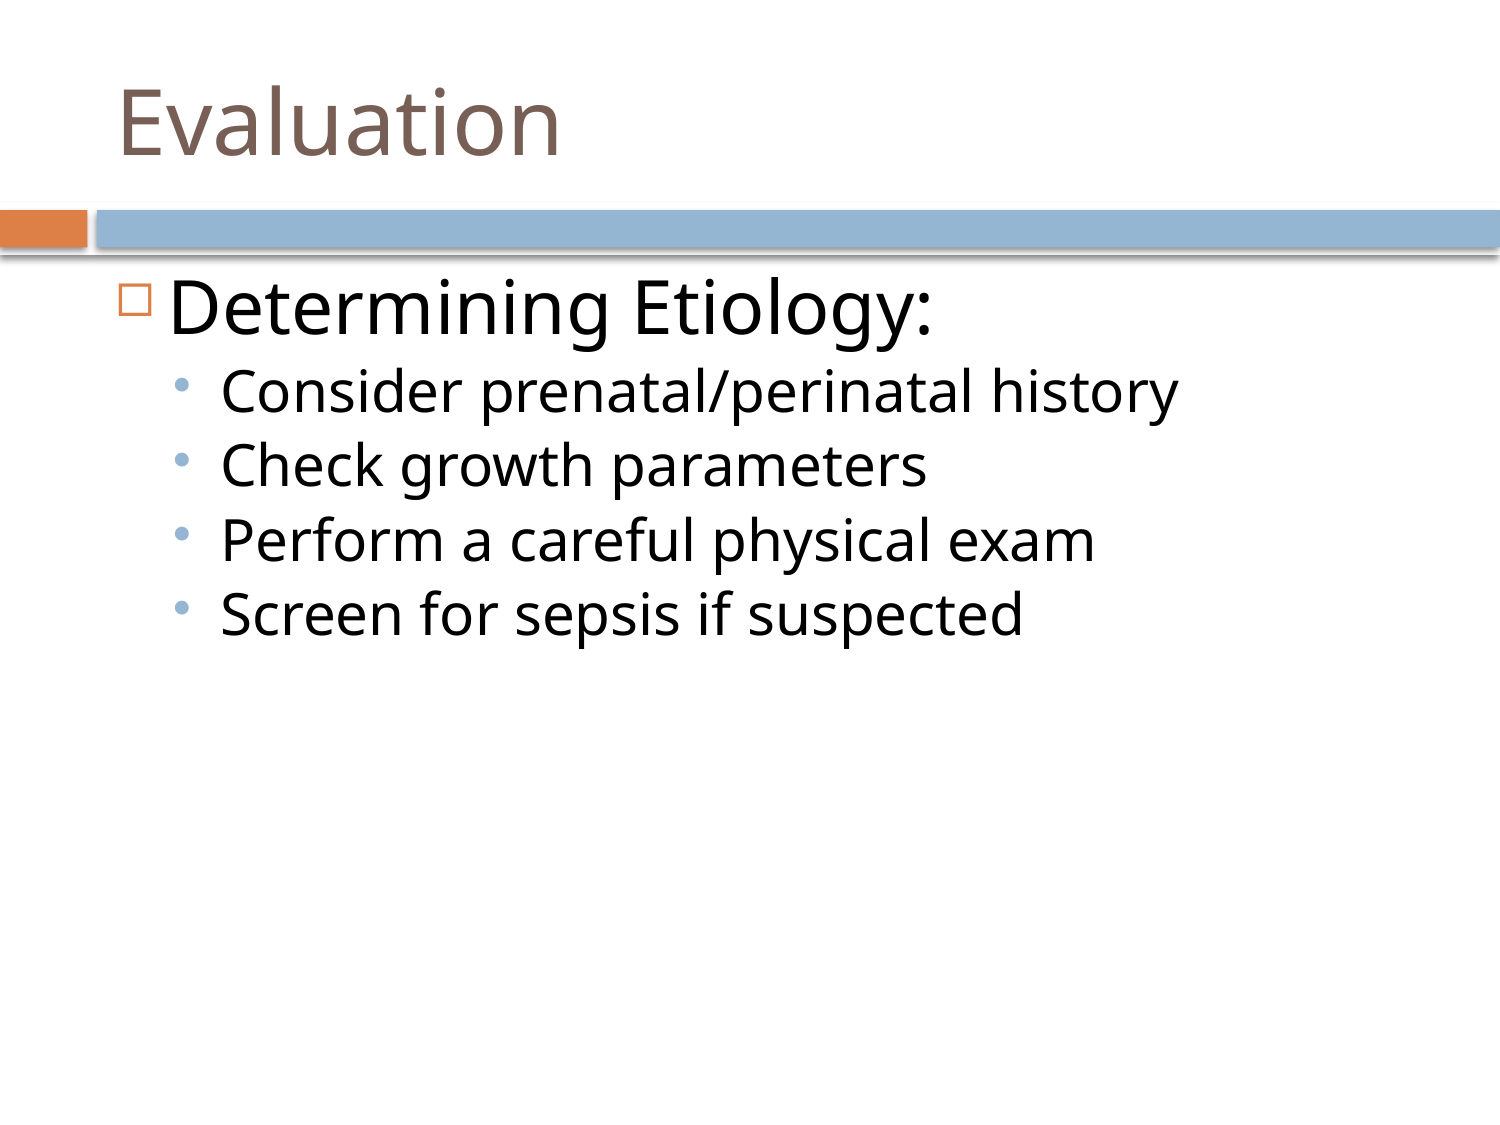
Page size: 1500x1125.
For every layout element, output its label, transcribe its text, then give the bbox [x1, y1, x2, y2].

title Evaluation [100, 37, 1438, 200]
list Determining Etiology: Consider prenatal/perinatal history Check growth parameters Perform a careful physical exam Screen for sepsis if suspected [100, 262, 1500, 1125]
